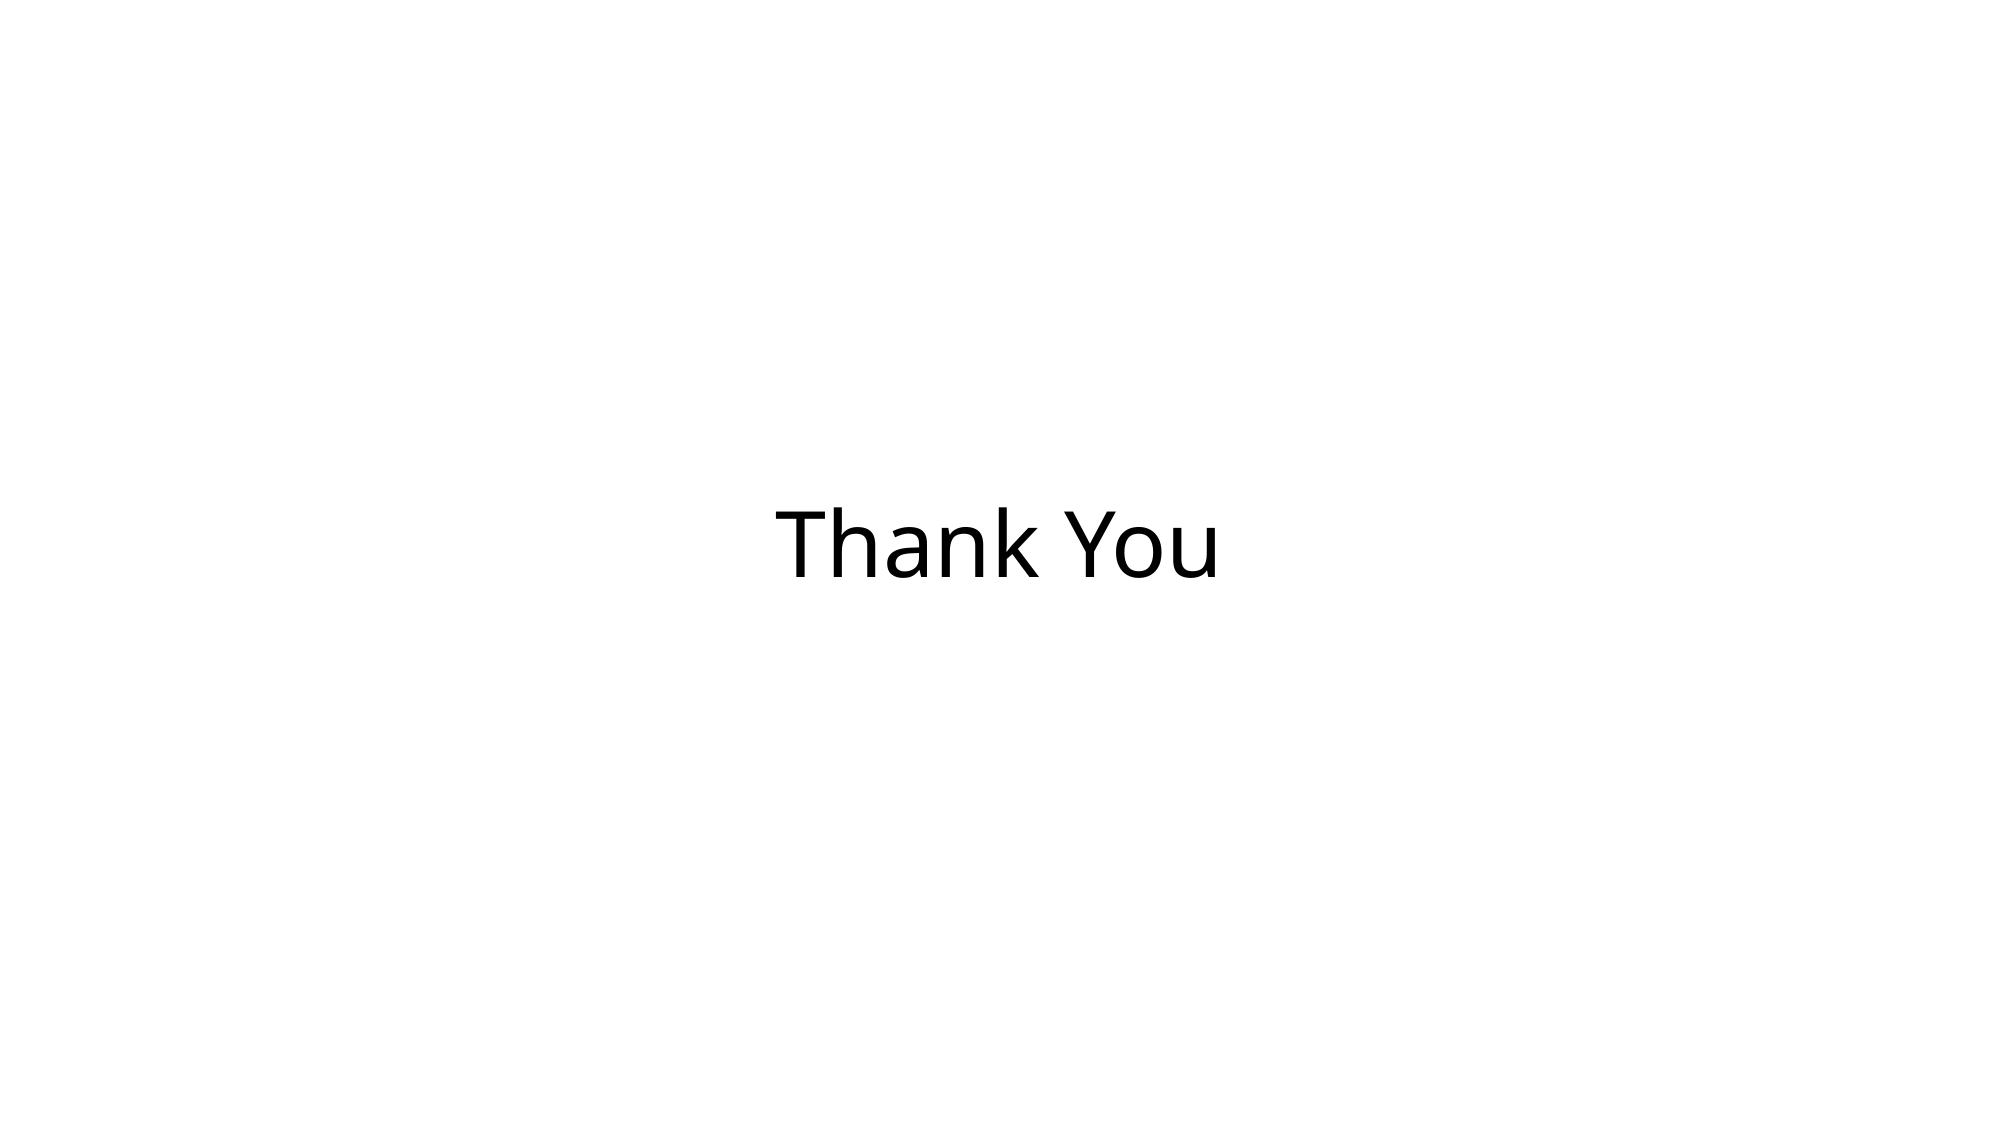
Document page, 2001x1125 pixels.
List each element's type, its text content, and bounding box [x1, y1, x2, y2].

title Thank You [137, 439, 1863, 657]
